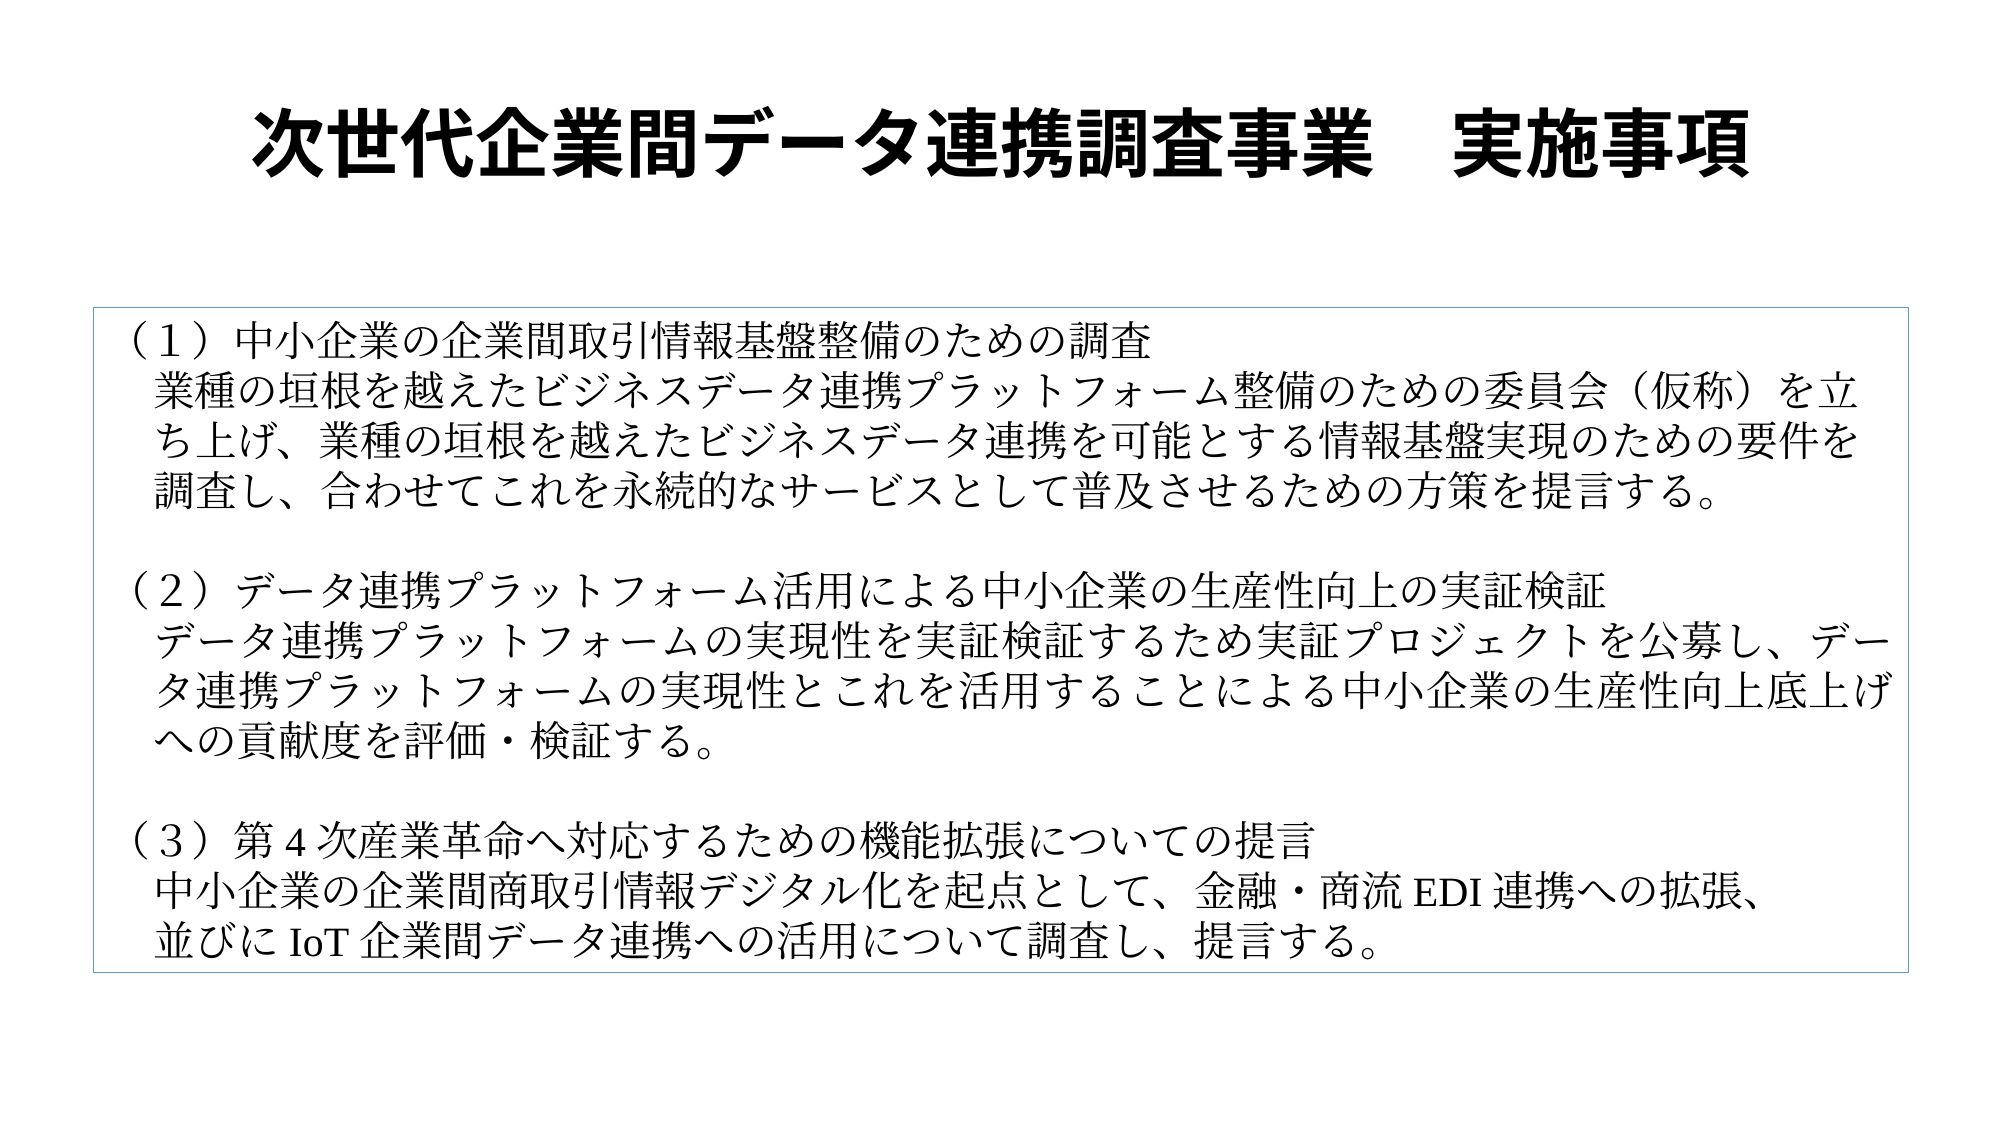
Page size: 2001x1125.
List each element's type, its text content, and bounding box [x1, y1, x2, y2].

text_box （１）中小企業の企業間取引情報基盤整備のための調査 業種の垣根を越えたビジネスデータ連携プラットフォーム整備のための委員会（仮称）を立ち上げ、業種の垣根を越えたビジネスデータ連携を可能とする情報基盤実現のための要件を調査し、合わせてこれを永続的なサービスとして普及させるための方策を提言する。 （２）データ連携プラットフォーム活用による中小企業の生産性向上の実証検証 データ連携プラットフォームの実現性を実証検証するため実証プロジェクトを公募し、データ連携プラットフォームの実現性とこれを活用することによる中小企業の生産性向上底上げへの貢献度を評価・検証する。 （３）第4次産業革命へ対応するための機能拡張についての提言 中小企業の企業間商取引情報デジタル化を起点として、金融・商流EDI連携への拡張、 並びにIoT企業間データ連携への活用について調査し、提言する。 [93, 307, 1909, 973]
text_box 次世代企業間データ連携調査事業 実施事項 [206, 88, 1796, 194]
